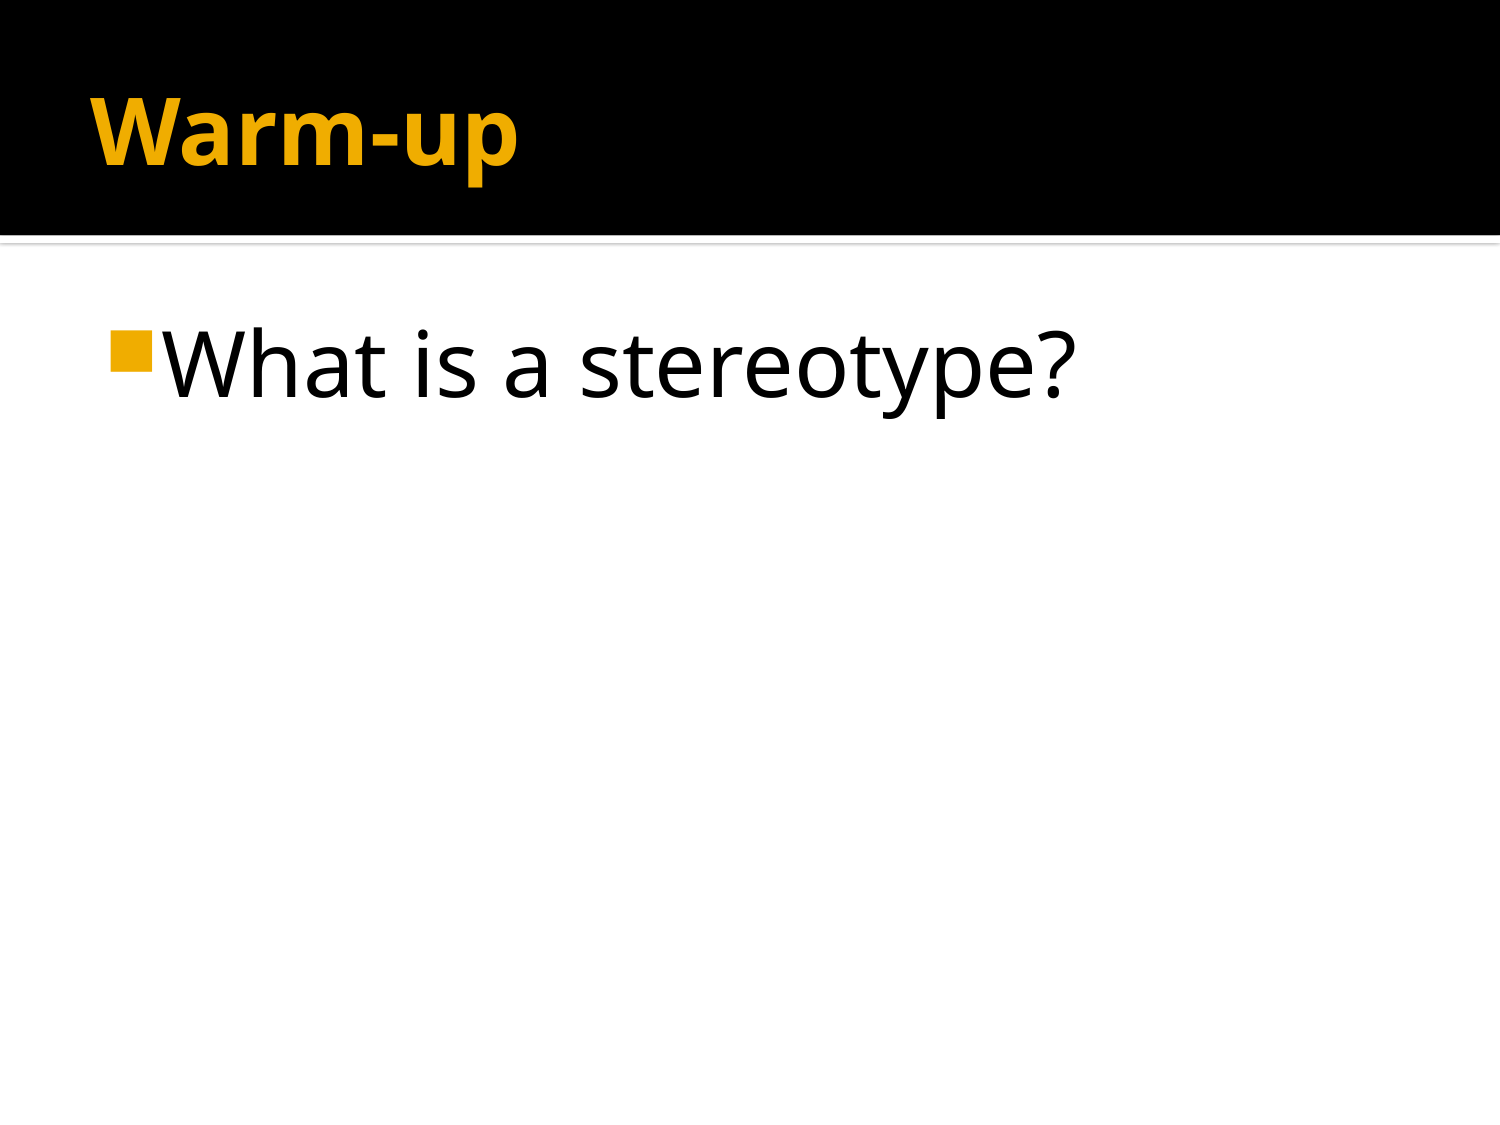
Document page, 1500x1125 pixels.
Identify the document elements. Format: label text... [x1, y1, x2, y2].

list What is a stereotype? [75, 291, 1425, 1050]
title Warm-up [75, 25, 1425, 231]
